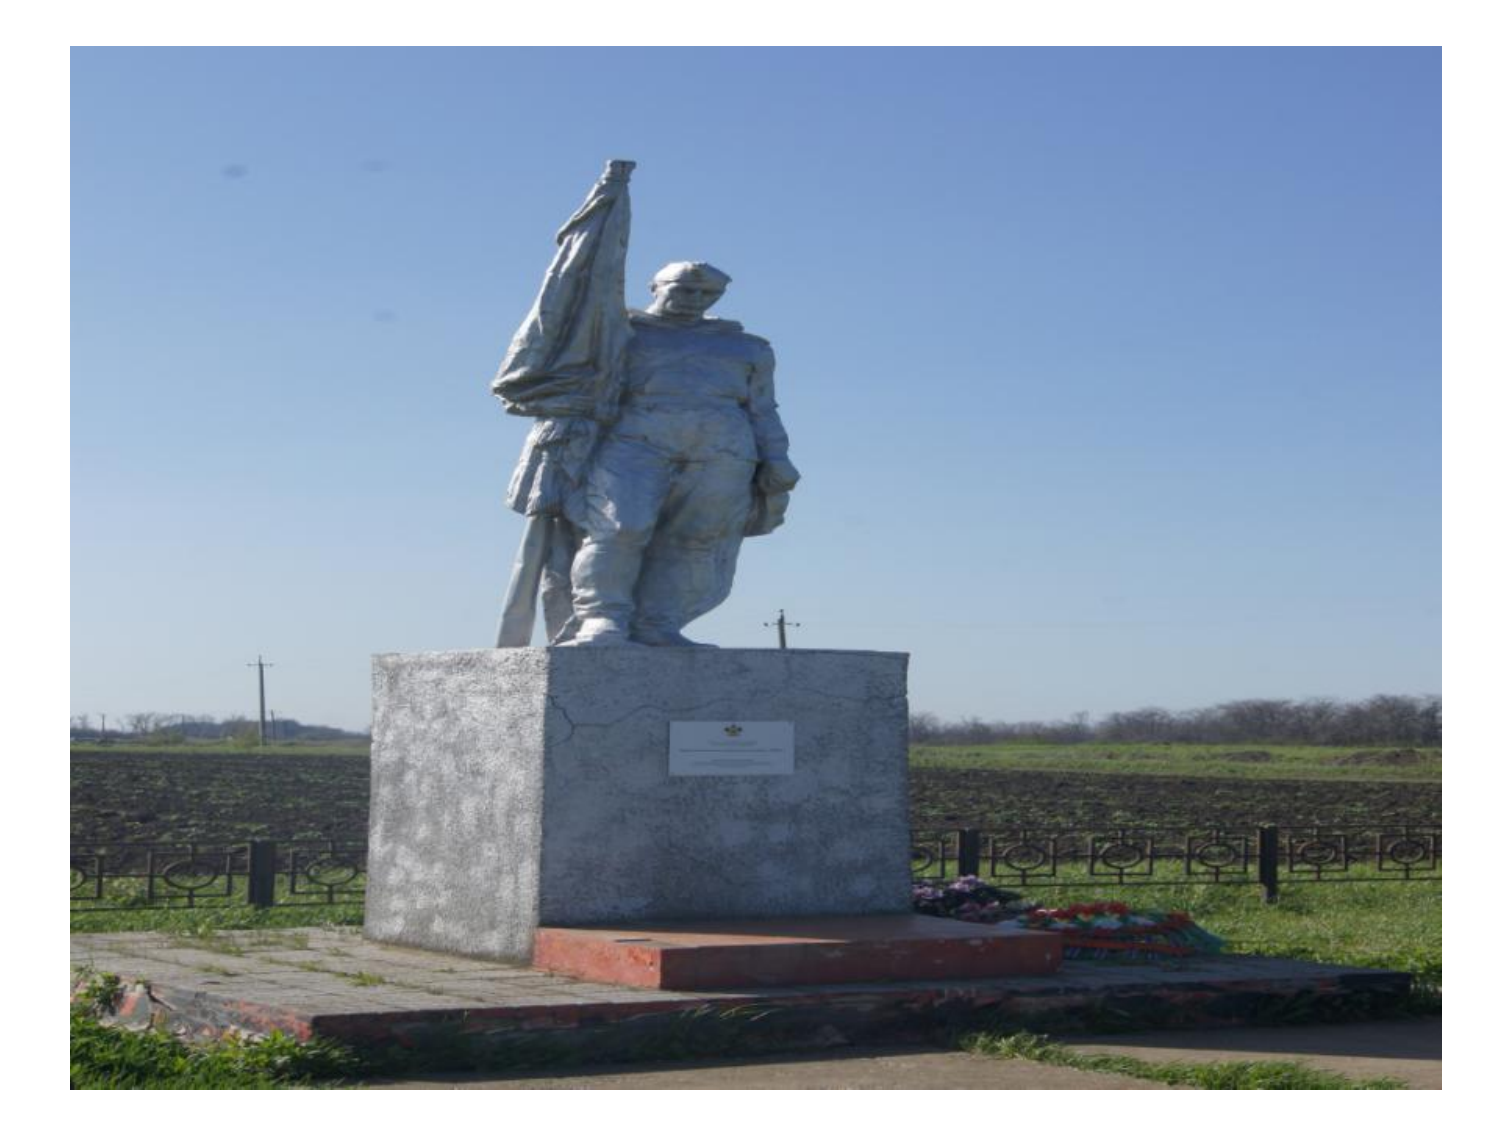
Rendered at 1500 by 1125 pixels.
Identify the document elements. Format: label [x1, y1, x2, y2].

picture [70, 46, 1442, 1090]
